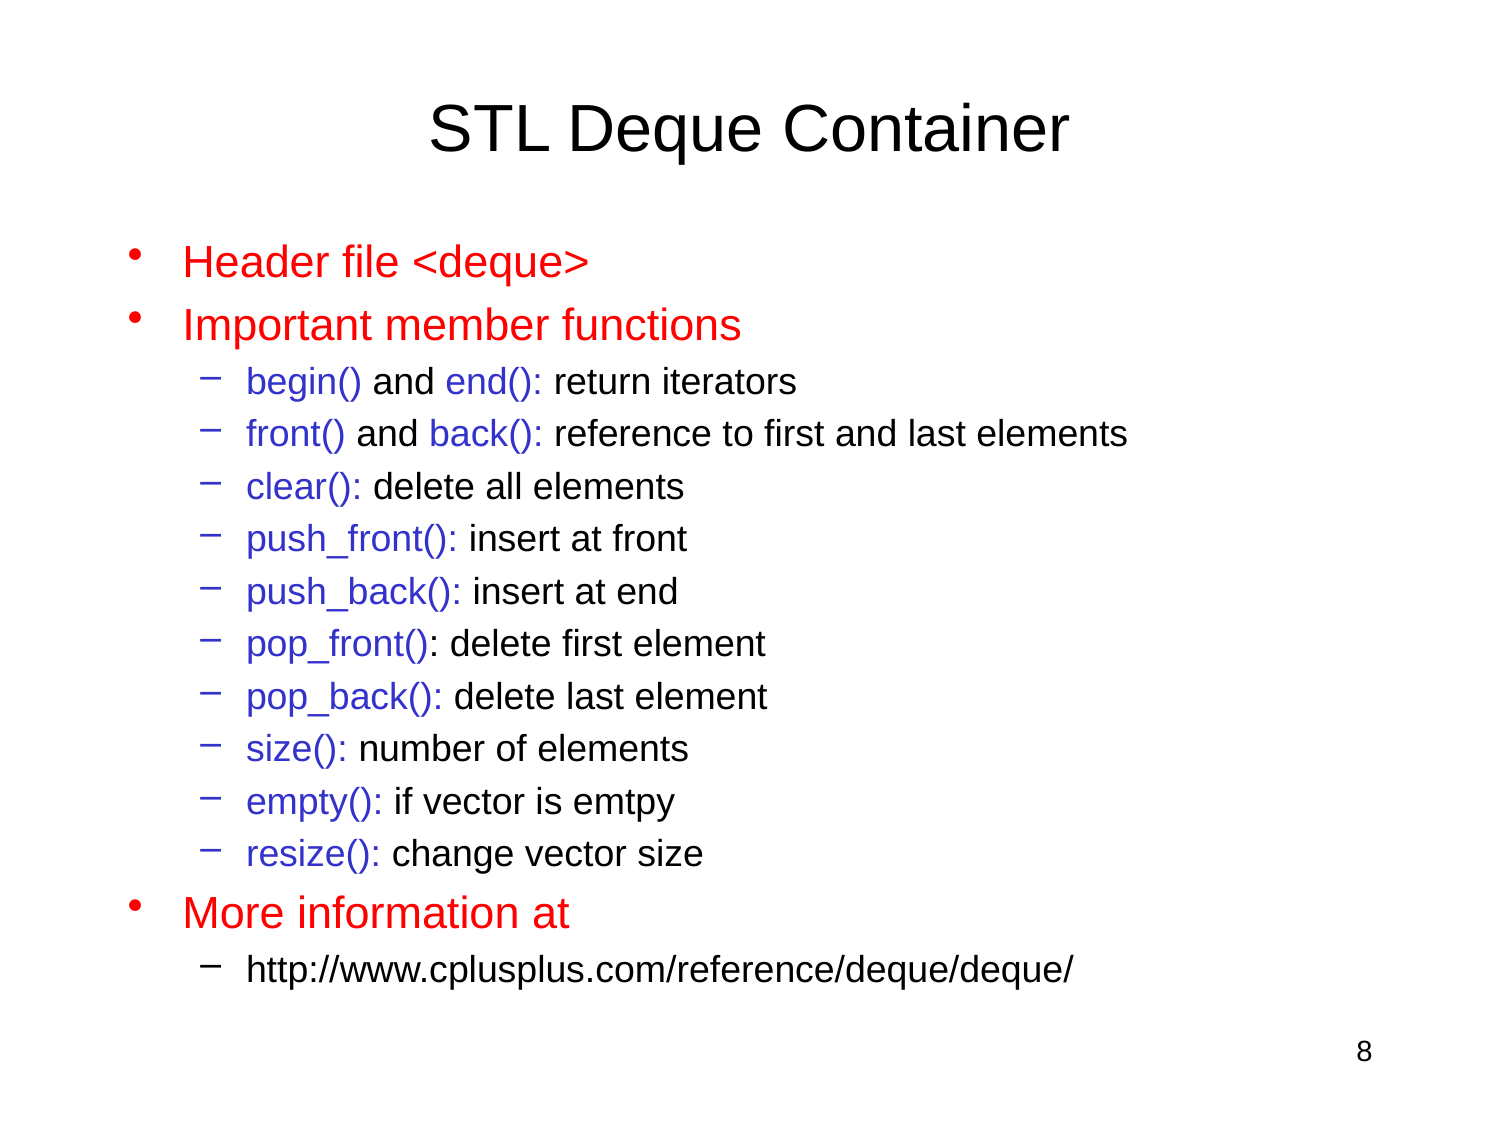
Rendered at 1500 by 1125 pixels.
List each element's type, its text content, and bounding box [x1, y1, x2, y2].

title STL Deque Container [112, 62, 1388, 188]
slide_number 8 [1074, 1024, 1388, 1101]
list Header file <deque> Important member functions begin() and end(): return iterators front() and back(): reference to first and last elements clear(): delete all elements push_front(): insert at front push_back(): insert at end pop_front(): delete first element pop_back(): delete last element size(): number of elements empty(): if vector is emtpy resize(): change vector size More information at http://www.cplusplus.com/reference/deque/deque/ [112, 224, 1388, 1001]
